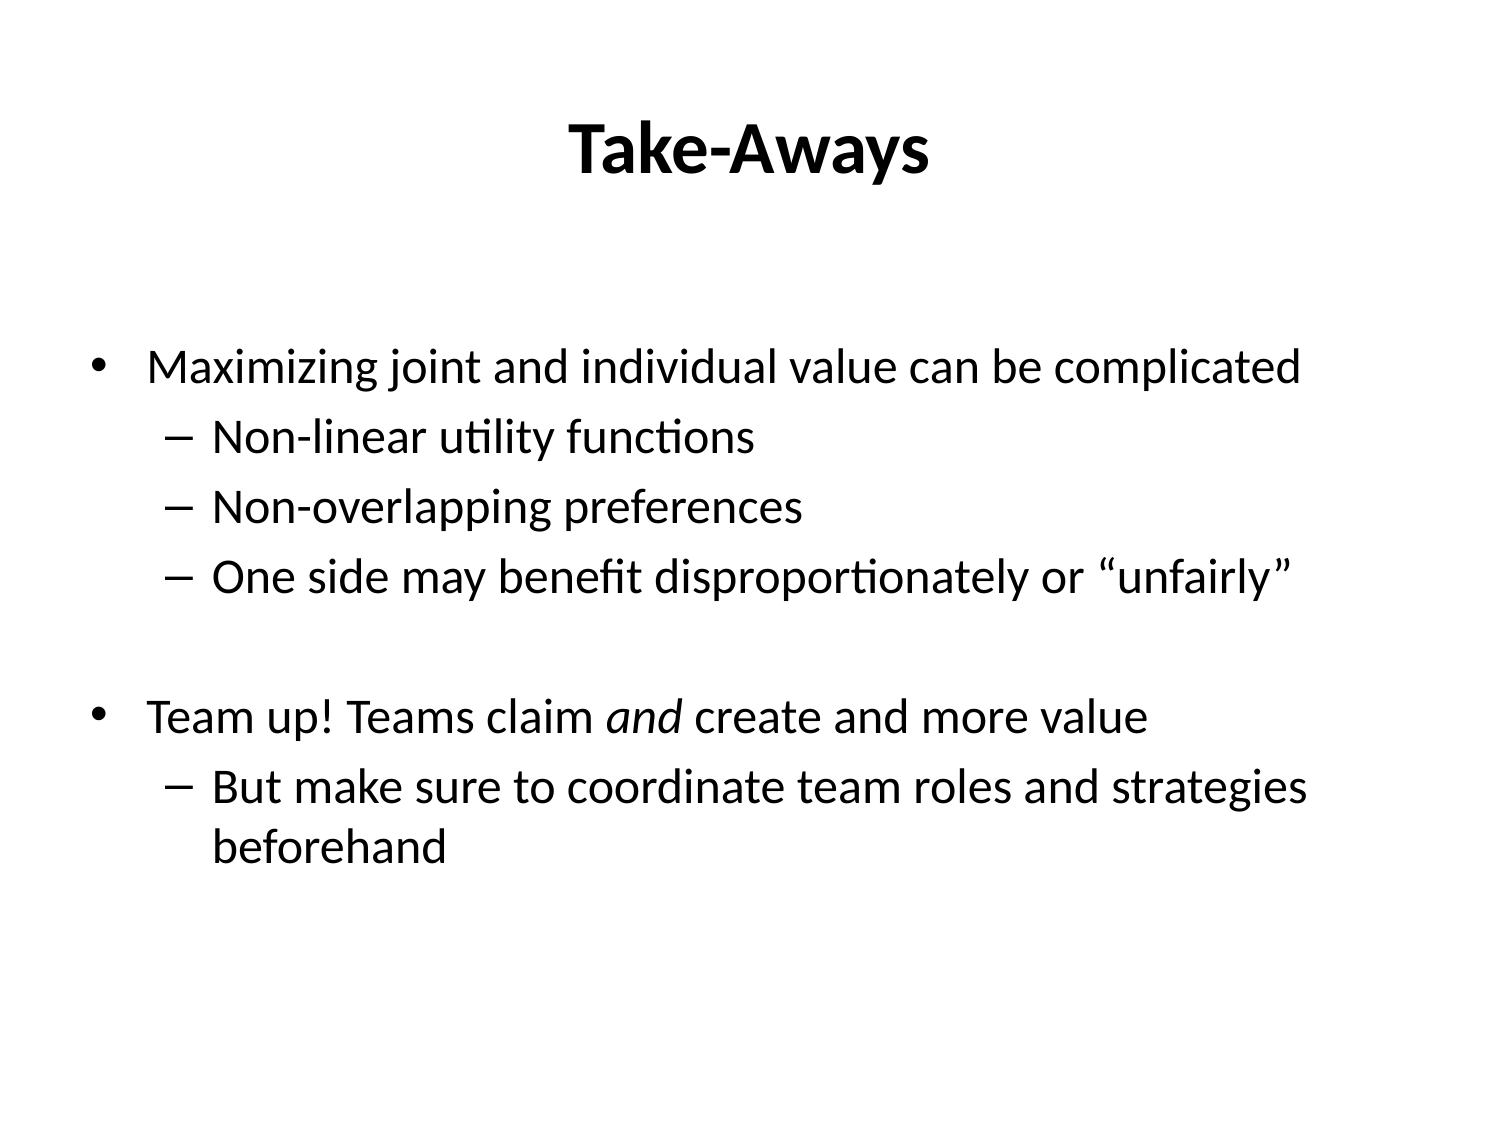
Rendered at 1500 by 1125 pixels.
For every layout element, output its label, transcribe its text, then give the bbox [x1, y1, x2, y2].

title Take-Aways [75, 50, 1425, 238]
list Maximizing joint and individual value can be complicated Non-linear utility functions Non-overlapping preferences One side may benefit disproportionately or “unfairly” Team up! Teams claim and create and more value But make sure to coordinate team roles and strategies beforehand [75, 326, 1400, 1069]
